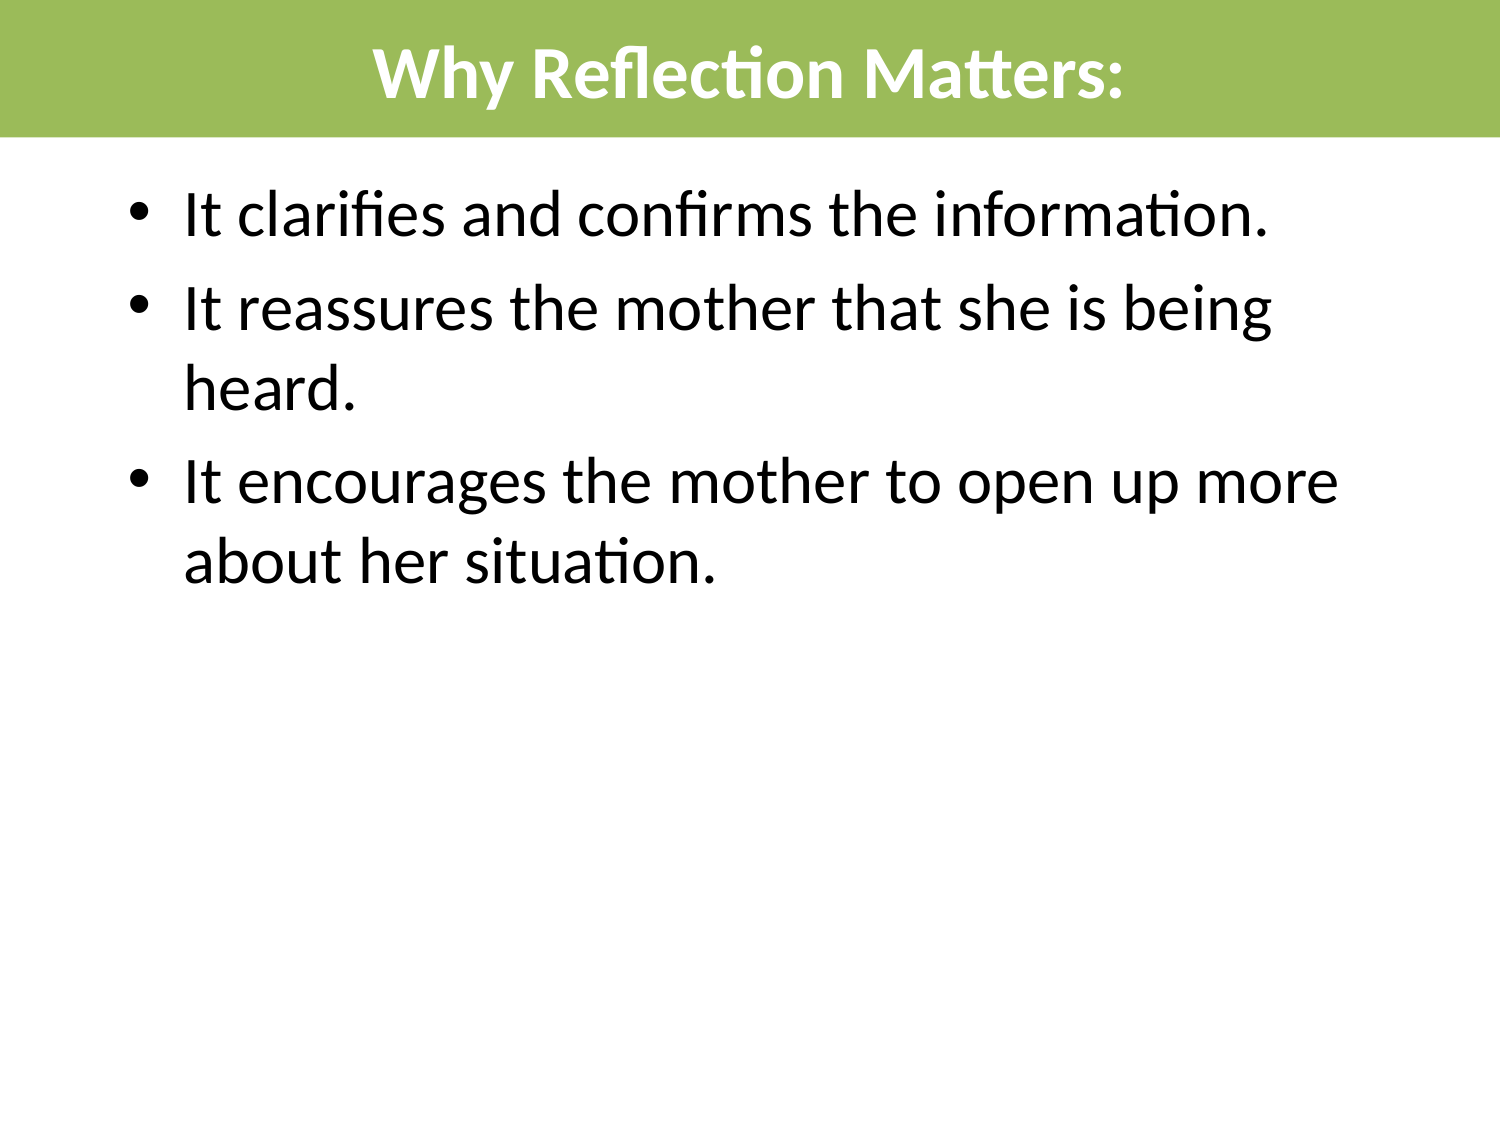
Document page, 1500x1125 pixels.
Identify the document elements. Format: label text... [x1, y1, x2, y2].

text_box Why Reflection Matters: [0, 0, 1500, 138]
list It clarifies and confirms the information. It reassures the mother that she is being heard. It encourages the mother to open up more about her situation. [112, 162, 1463, 905]
